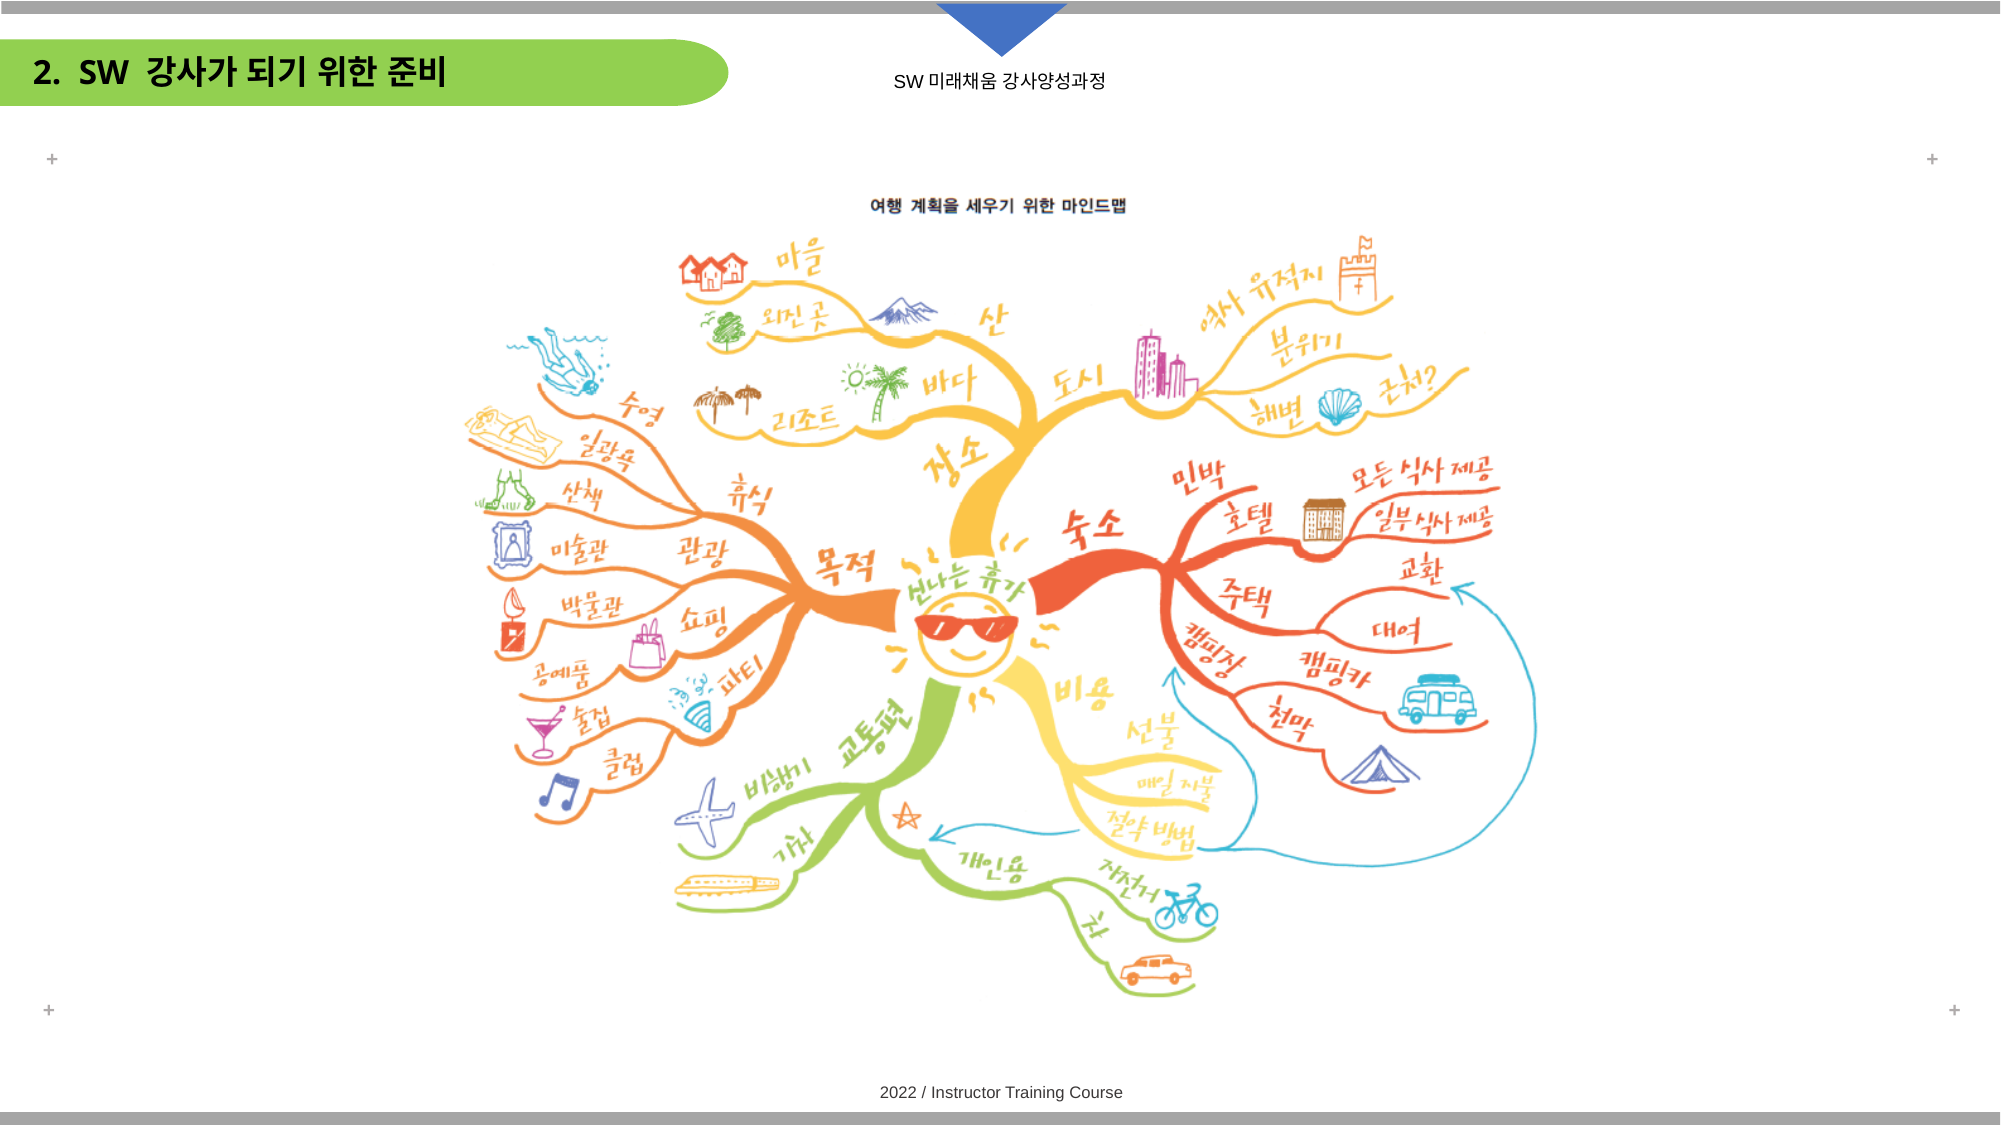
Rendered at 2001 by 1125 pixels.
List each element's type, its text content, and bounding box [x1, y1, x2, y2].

title 2. SW 강사가 되기 위한 준비 [18, 41, 686, 107]
picture [445, 177, 1555, 1015]
